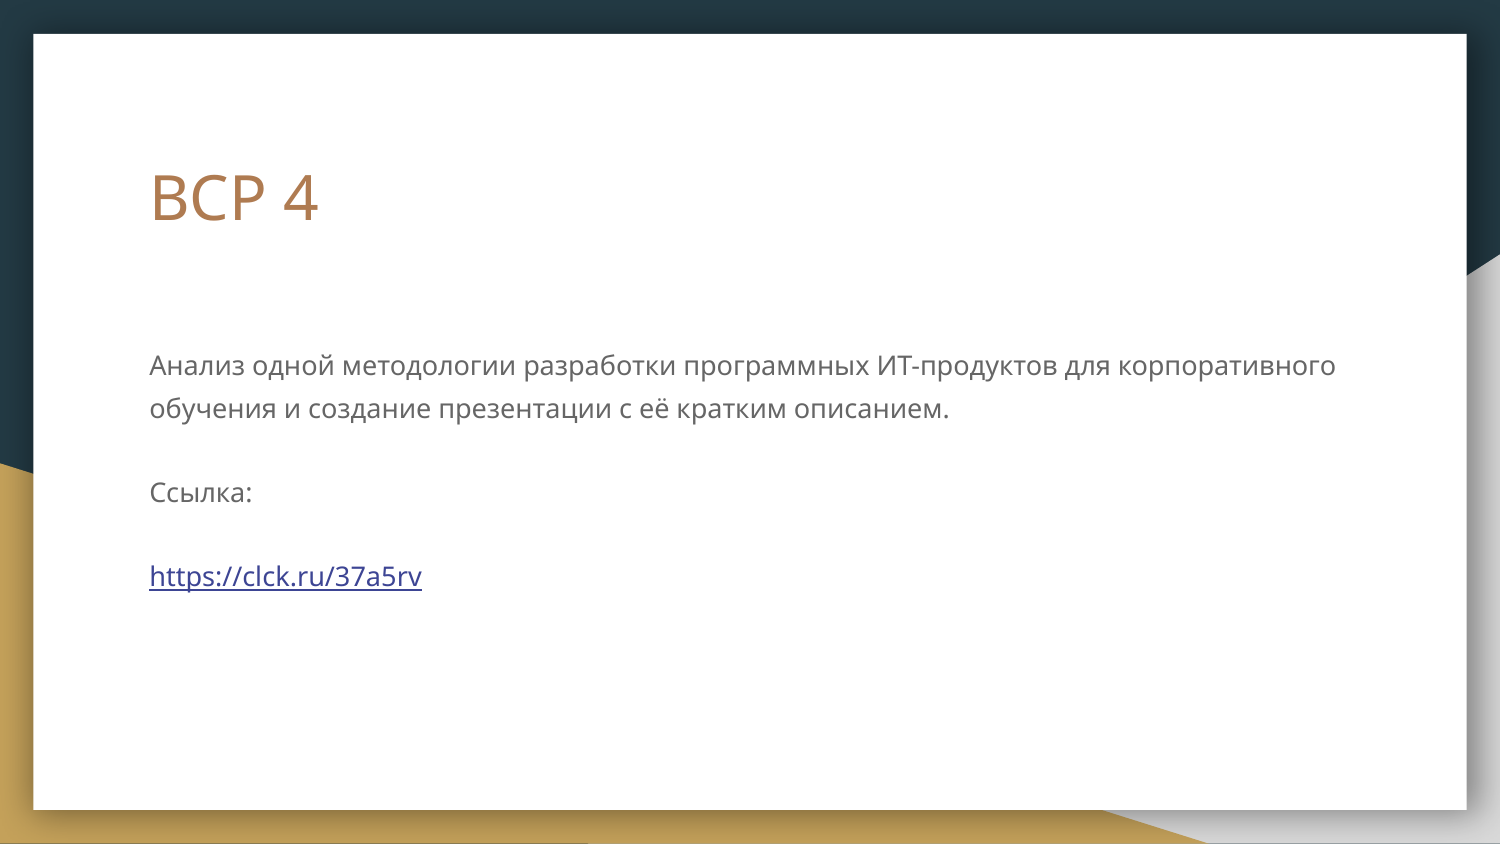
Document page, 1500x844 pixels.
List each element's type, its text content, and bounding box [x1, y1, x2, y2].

list Анализ одной методологии разработки программных ИТ-продуктов для корпоративного обучения и создание презентации с её кратким описанием. Ссылка: https://clck.ru/37a5rv [134, 326, 1366, 729]
title ВСР 4 [134, 138, 1366, 296]
